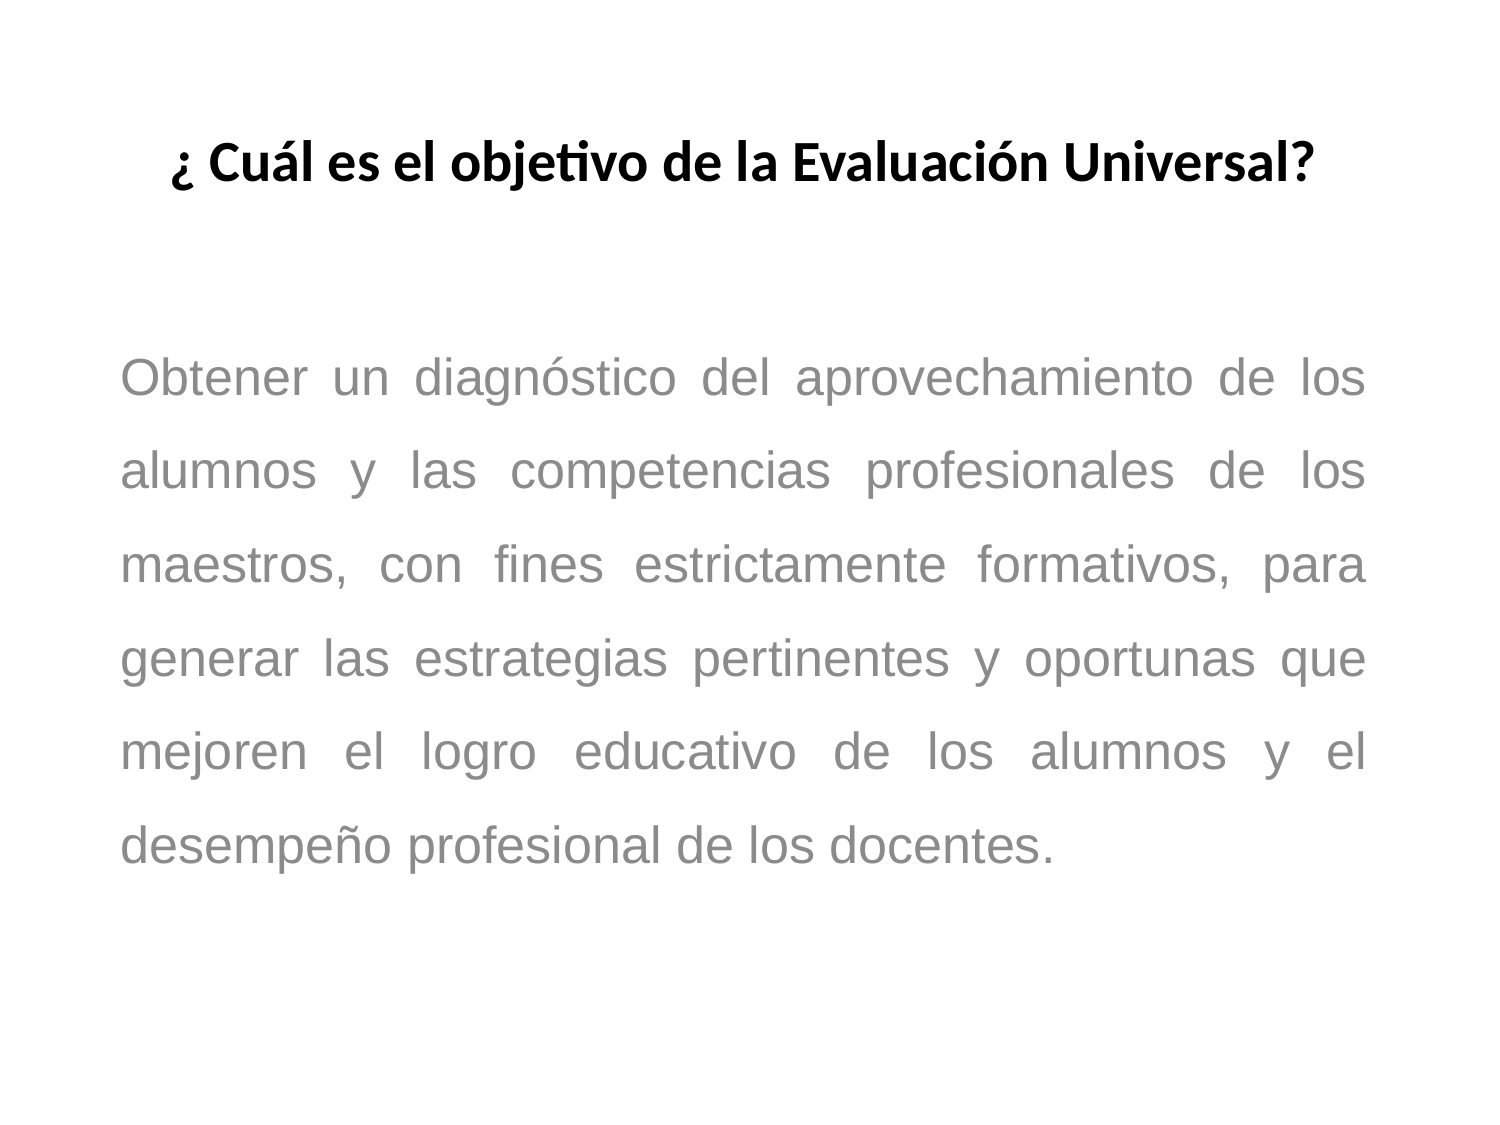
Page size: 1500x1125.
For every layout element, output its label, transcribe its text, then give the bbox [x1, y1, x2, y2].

title ¿ Cuál es el objetivo de la Evaluación Universal? [105, 105, 1381, 211]
subtitle Obtener un diagnóstico del aprovechamiento de los alumnos y las competencias profesionales de los maestros, con fines estrictamente formativos, para generar las estrategias pertinentes y oportunas que mejoren el logro educativo de los alumnos y el desempeño profesional de los docentes. [105, 304, 1383, 961]
